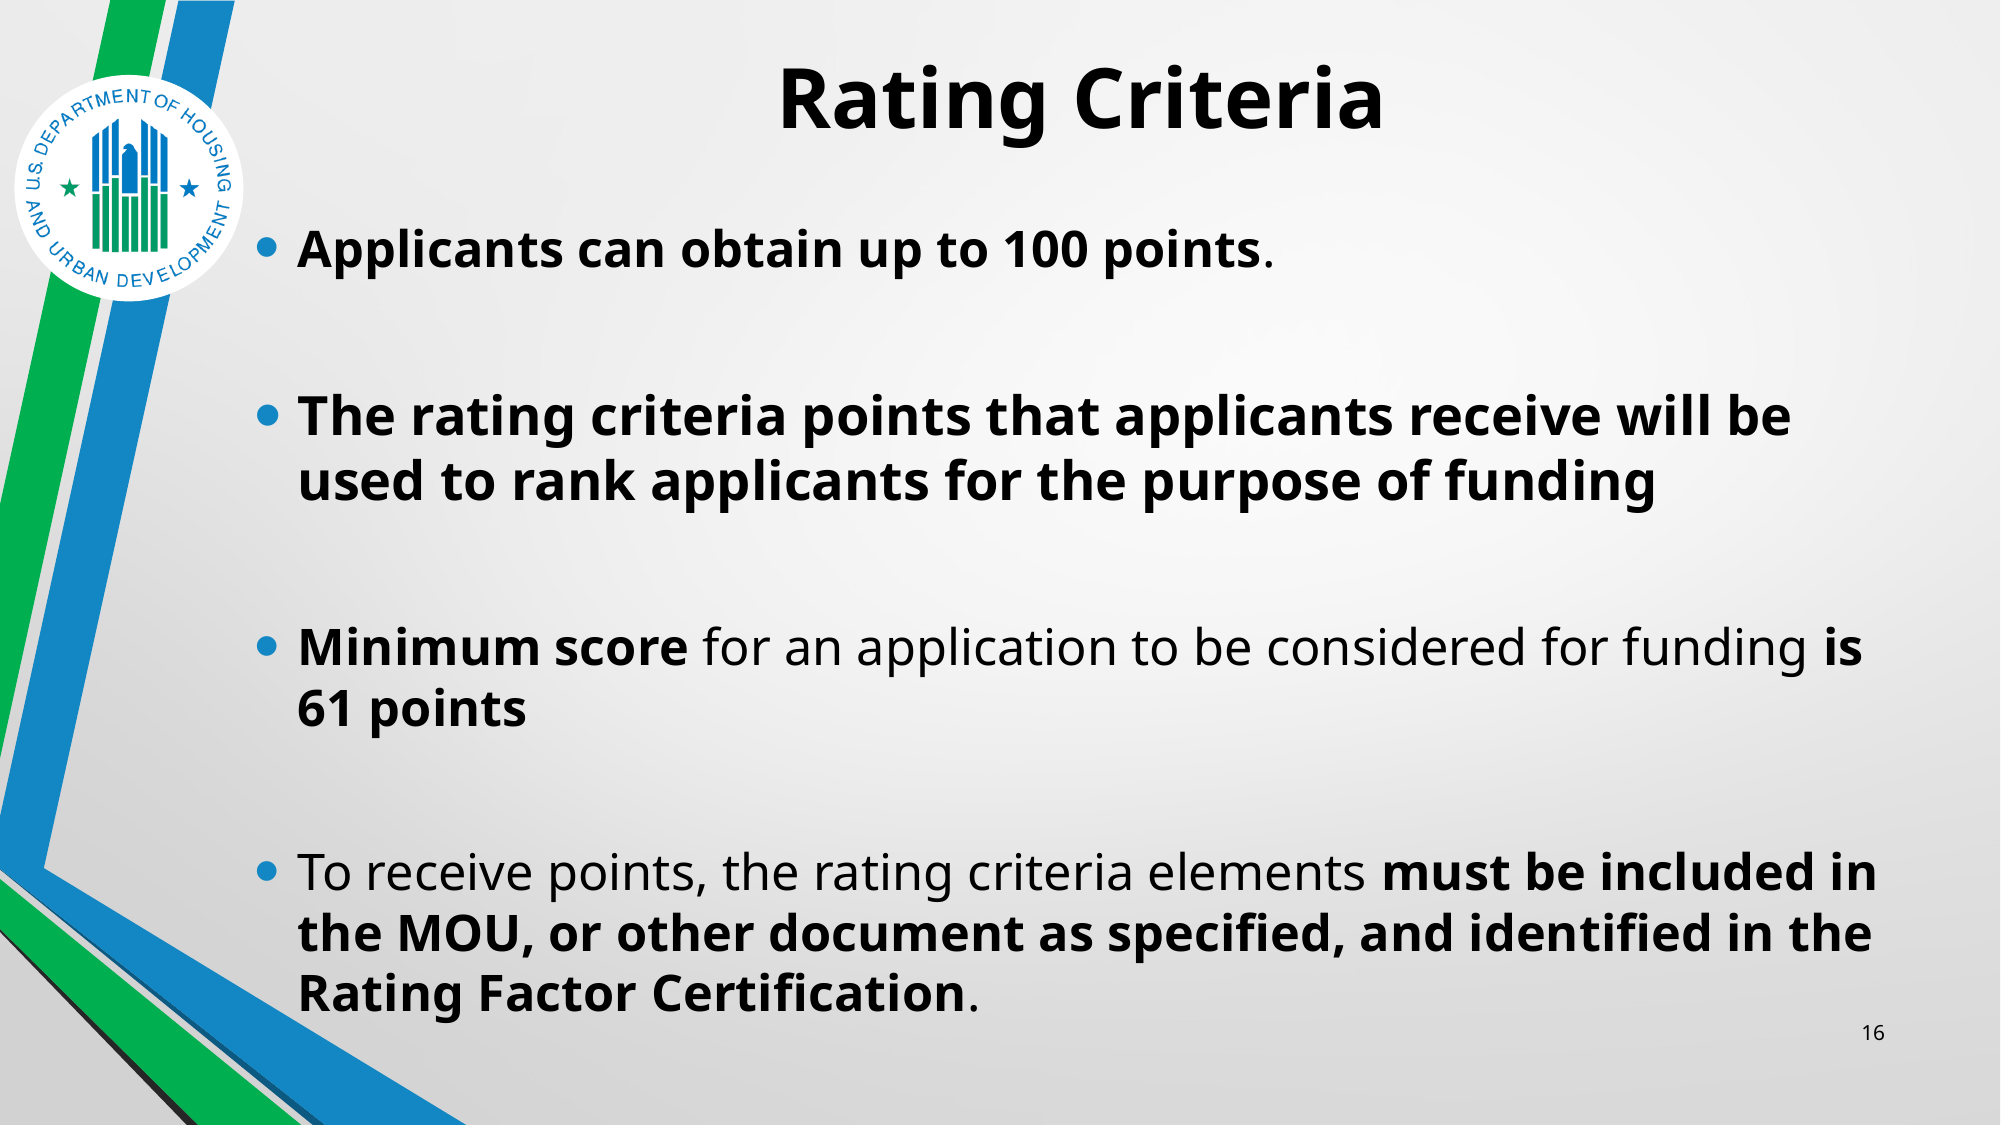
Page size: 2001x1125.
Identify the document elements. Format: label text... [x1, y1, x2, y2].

list Applicants can obtain up to 100 points. The rating criteria points that applicants receive will be used to rank applicants for the purpose of funding Minimum score for an application to be considered for funding is 61 points To receive points, the rating criteria elements must be included in the MOU, or other document as specified, and identified in the Rating Factor Certification. [239, 204, 1925, 1034]
picture [26, 89, 231, 287]
title Rating Criteria [239, 27, 1925, 164]
slide_number 16 [1809, 1003, 1900, 1064]
